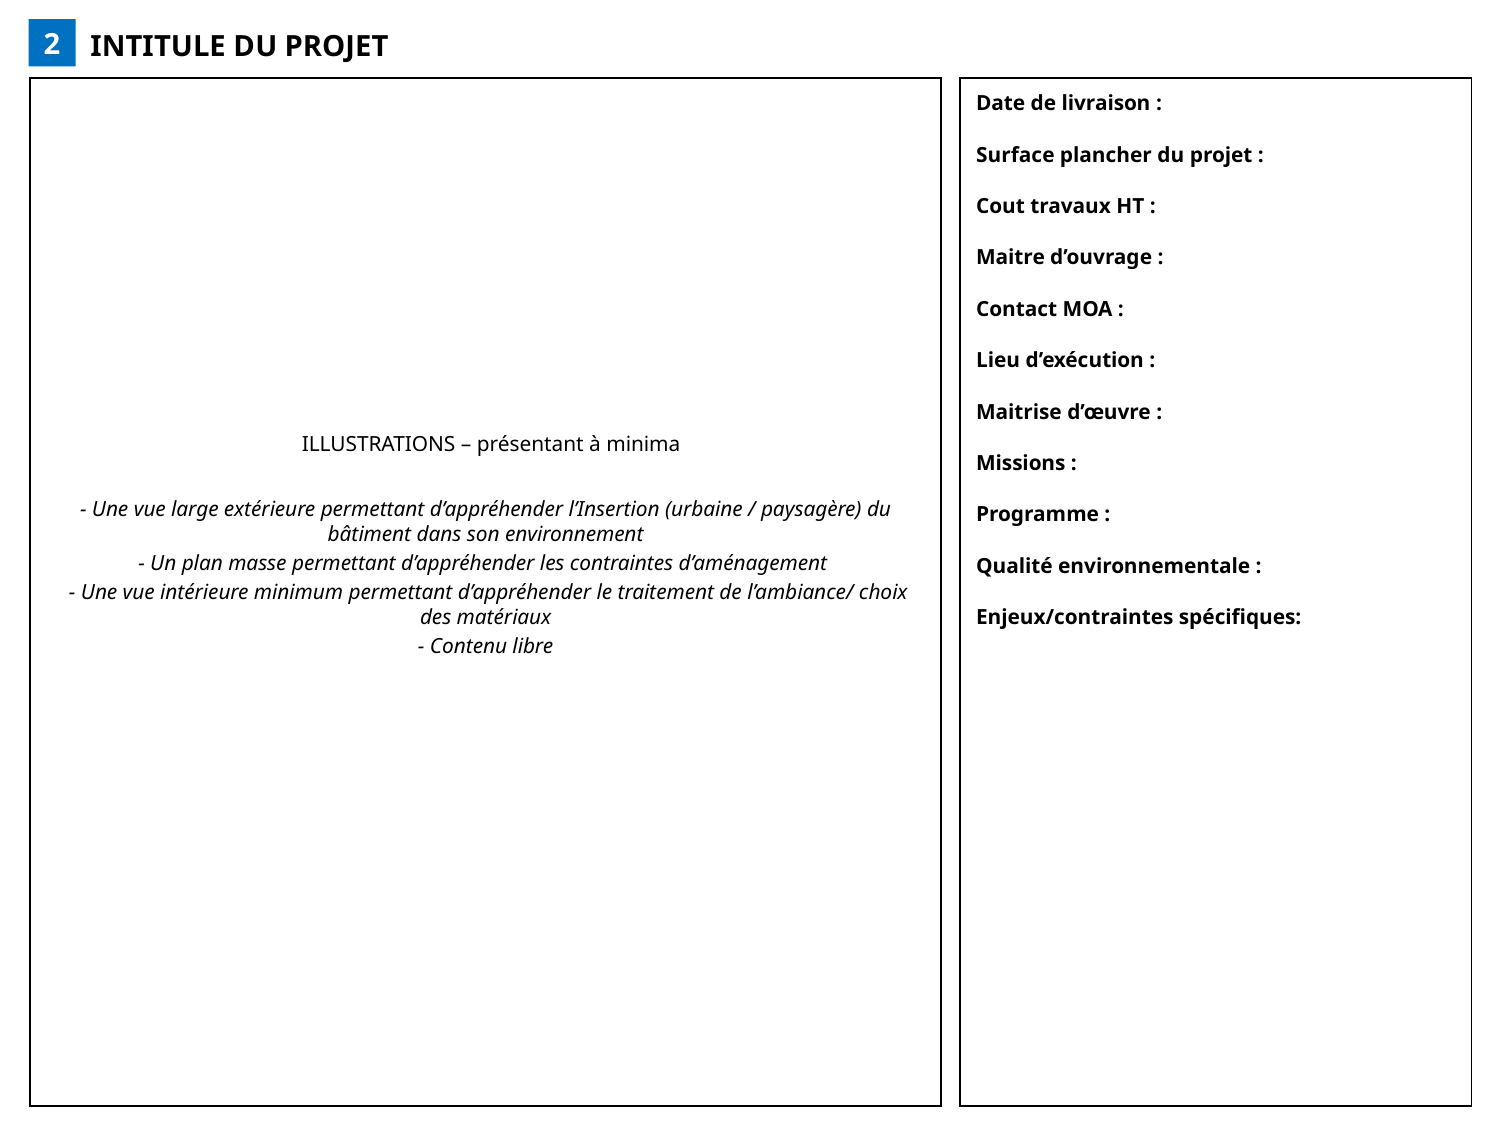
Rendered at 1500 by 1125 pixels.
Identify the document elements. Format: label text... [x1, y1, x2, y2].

text_box INTITULE DU PROJET [75, 21, 1472, 69]
text_box ILLUSTRATIONS – présentant à minima - Une vue large extérieure permettant d’appréhender l’Insertion (urbaine / paysagère) du bâtiment dans son environnement - Un plan masse permettant d’appréhender les contraintes d’aménagement - Une vue intérieure minimum permettant d’appréhender le traitement de l’ambiance/ choix des matériaux - Contenu libre [30, 78, 942, 1106]
title 2 [28, 19, 76, 67]
text_box Date de livraison : Surface plancher du projet : Cout travaux HT : Maitre d’ouvrage : Contact MOA : Lieu d’exécution : Maitrise d’œuvre : Missions : Programme : Qualité environnementale : Enjeux/contraintes spécifiques: [959, 78, 1472, 1106]
